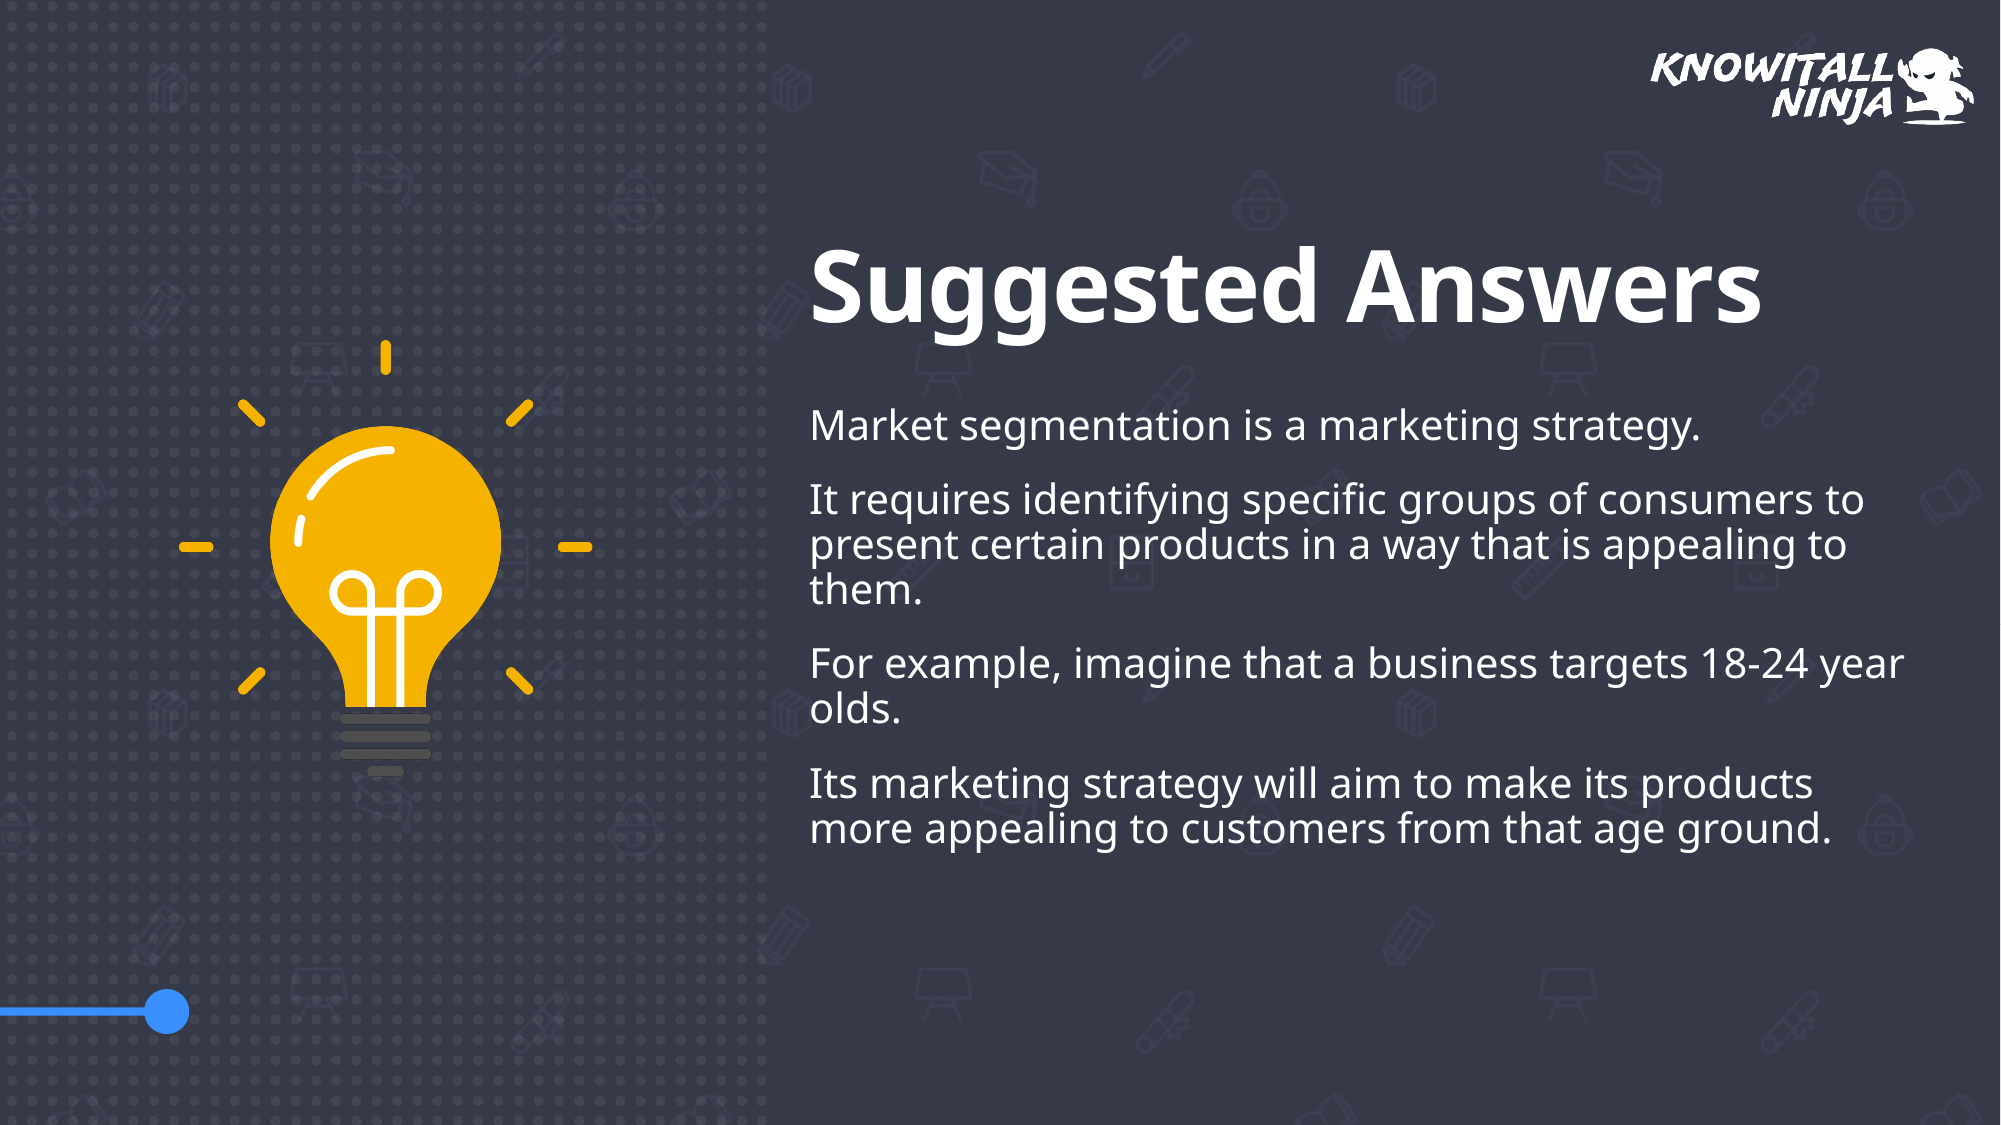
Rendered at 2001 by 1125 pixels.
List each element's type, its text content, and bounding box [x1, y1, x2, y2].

list Market segmentation is a marketing strategy. It requires identifying specific groups of consumers to present certain products in a way that is appealing to them. For example, imagine that a business targets 18-24 year olds. Its marketing strategy will aim to make its products more appealing to customers from that age ground. [794, 397, 1928, 1090]
title Suggested Answers [794, 125, 1928, 351]
picture [0, 0, 2001, 1125]
